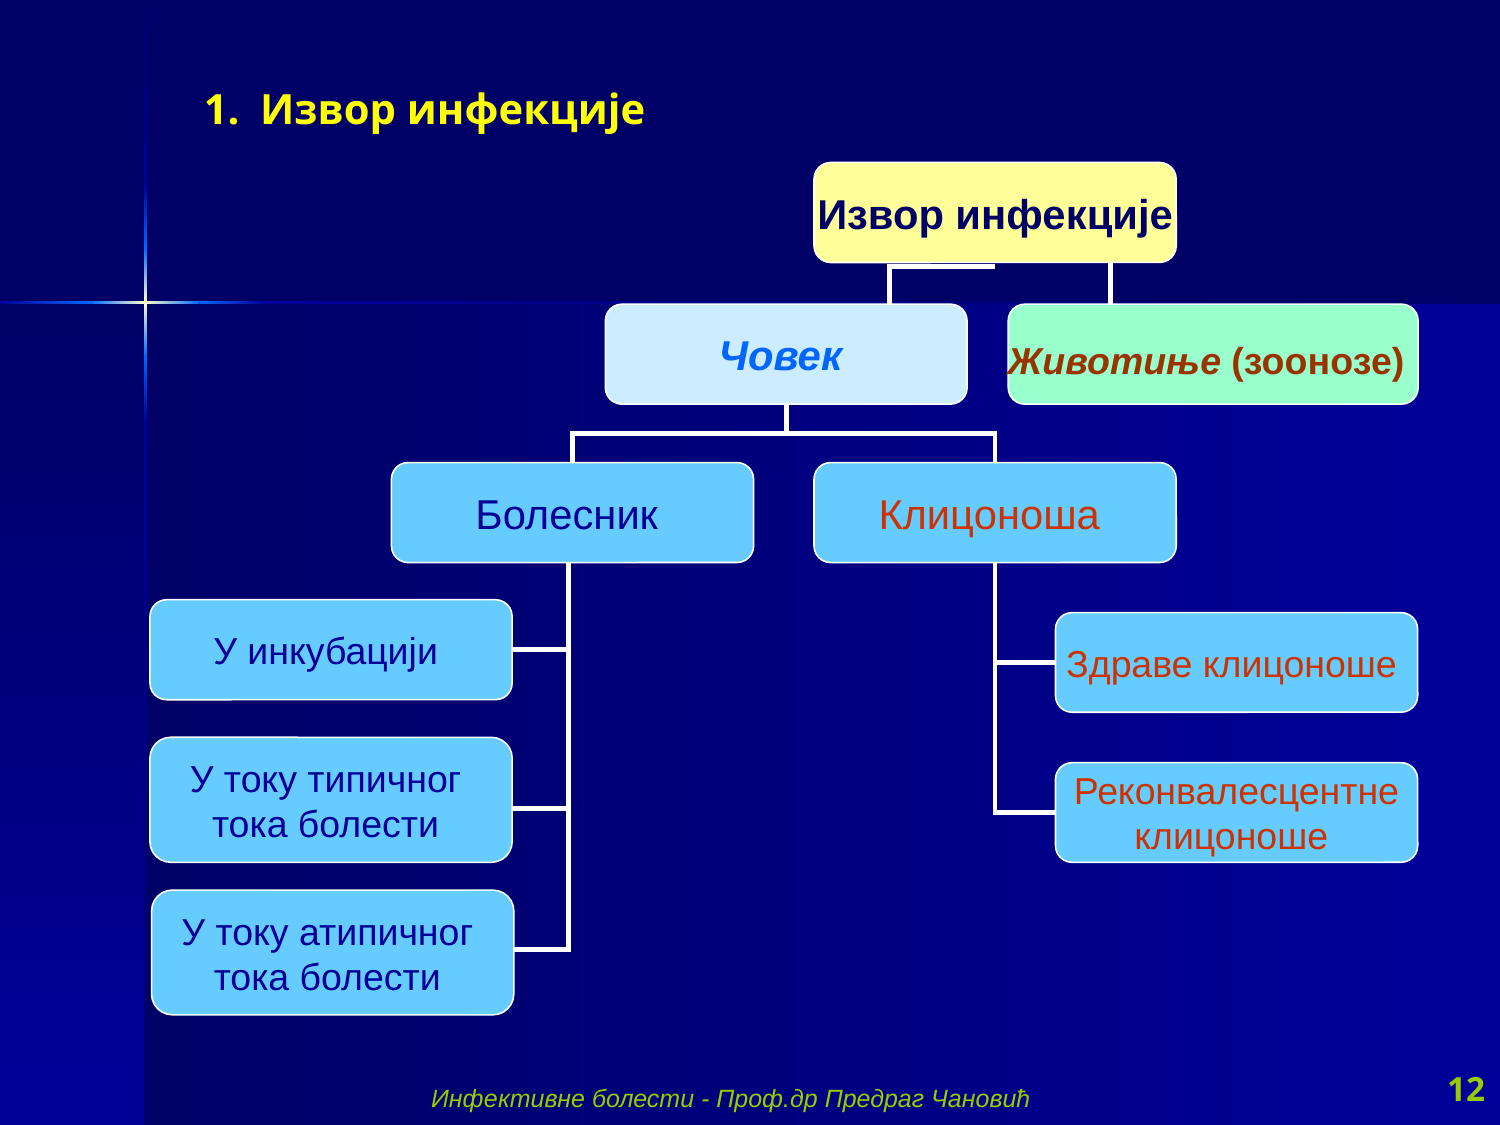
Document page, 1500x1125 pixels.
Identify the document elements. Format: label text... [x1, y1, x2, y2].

footer Инфективне болести - Проф.др Предраг Чановић [412, 1074, 1051, 1125]
text_box Извор инфекције [189, 75, 671, 140]
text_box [149, 162, 1419, 1016]
slide_number 12 [1354, 1059, 1500, 1125]
